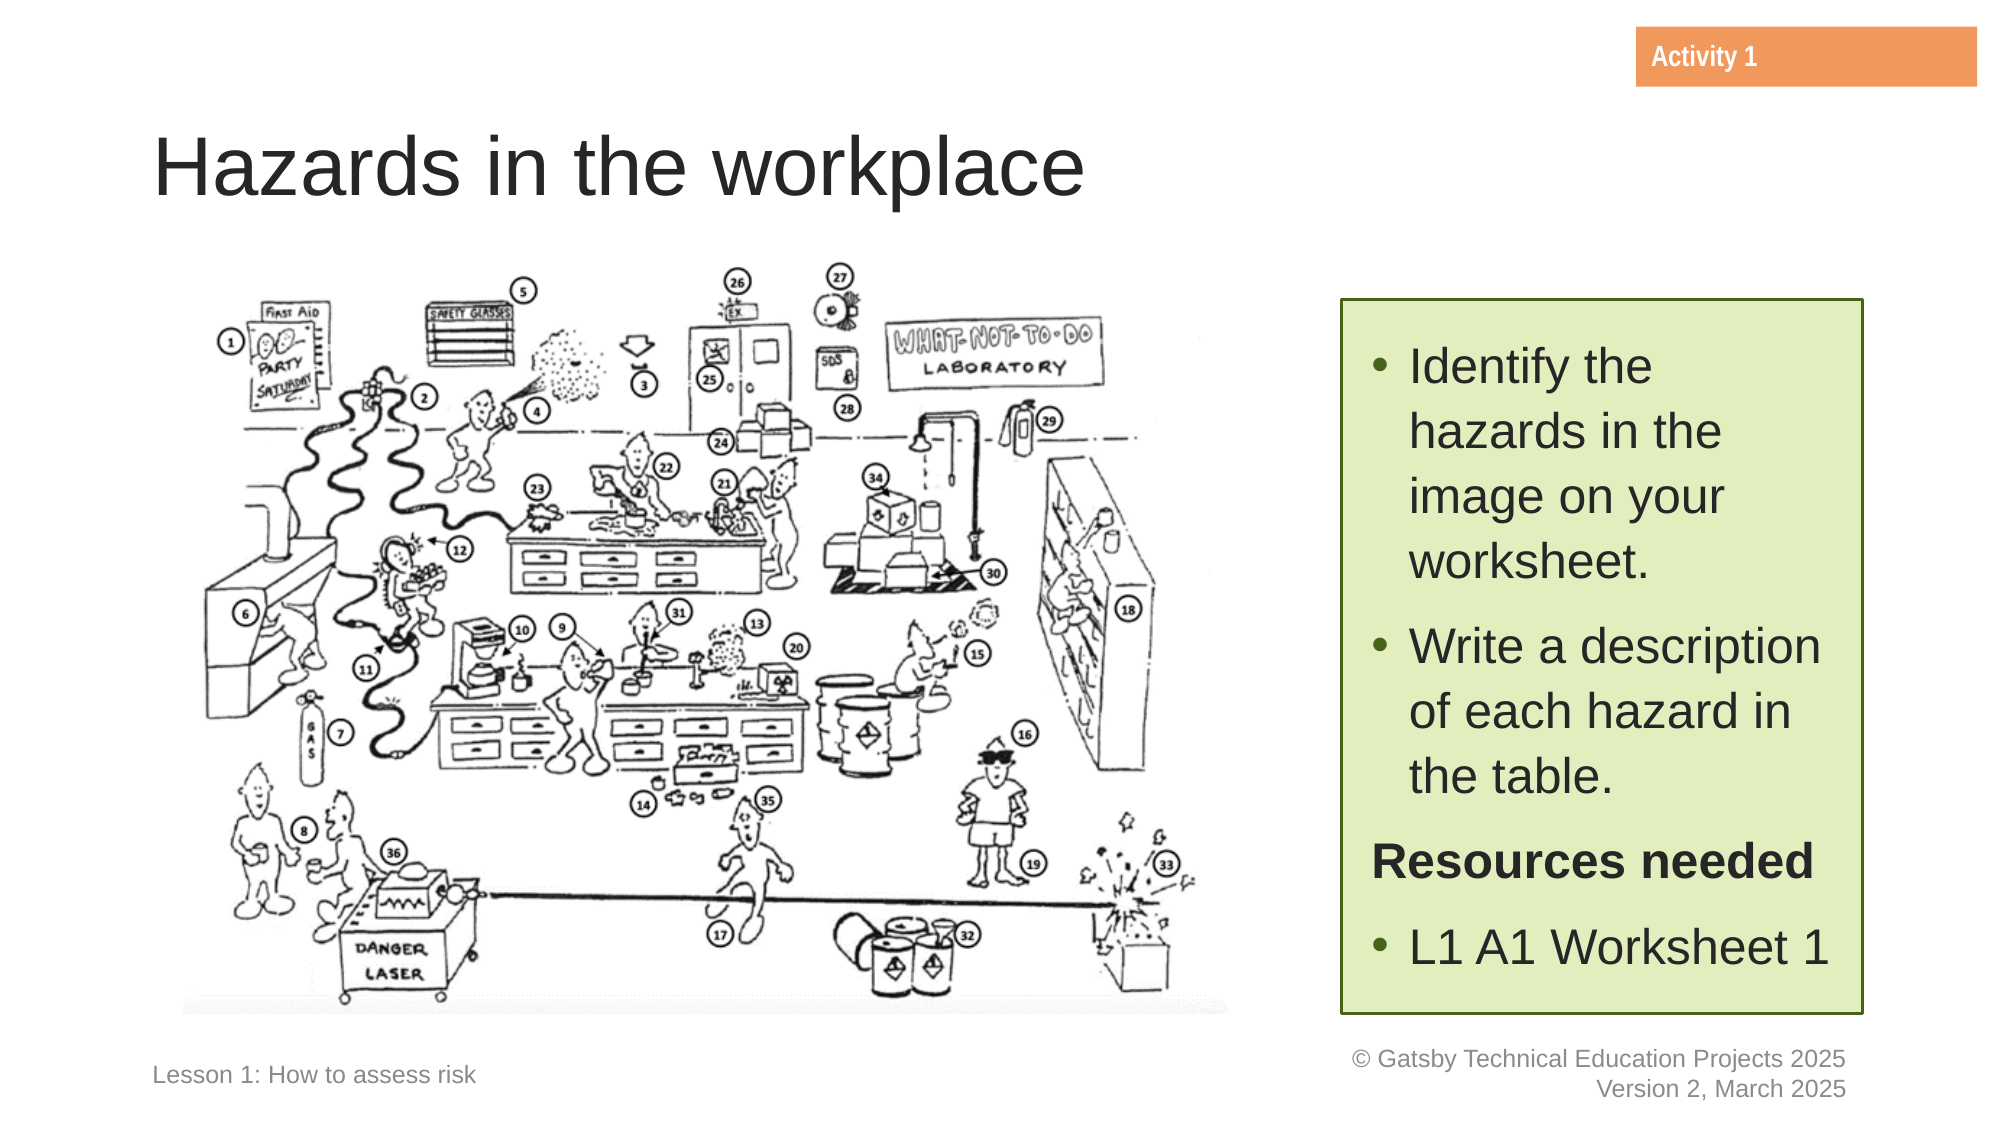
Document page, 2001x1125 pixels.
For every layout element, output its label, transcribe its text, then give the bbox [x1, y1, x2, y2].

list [182, 256, 1228, 1014]
list Activity 1 [1636, 26, 1978, 87]
title Hazards in the workplace [137, 59, 1863, 278]
list Lesson 1: How to assess risk [137, 1042, 829, 1103]
list Identify the hazards in the image on your worksheet. Write a description of each hazard in the table. Resources needed L1 A1 Worksheet 1 [1340, 298, 1864, 1015]
